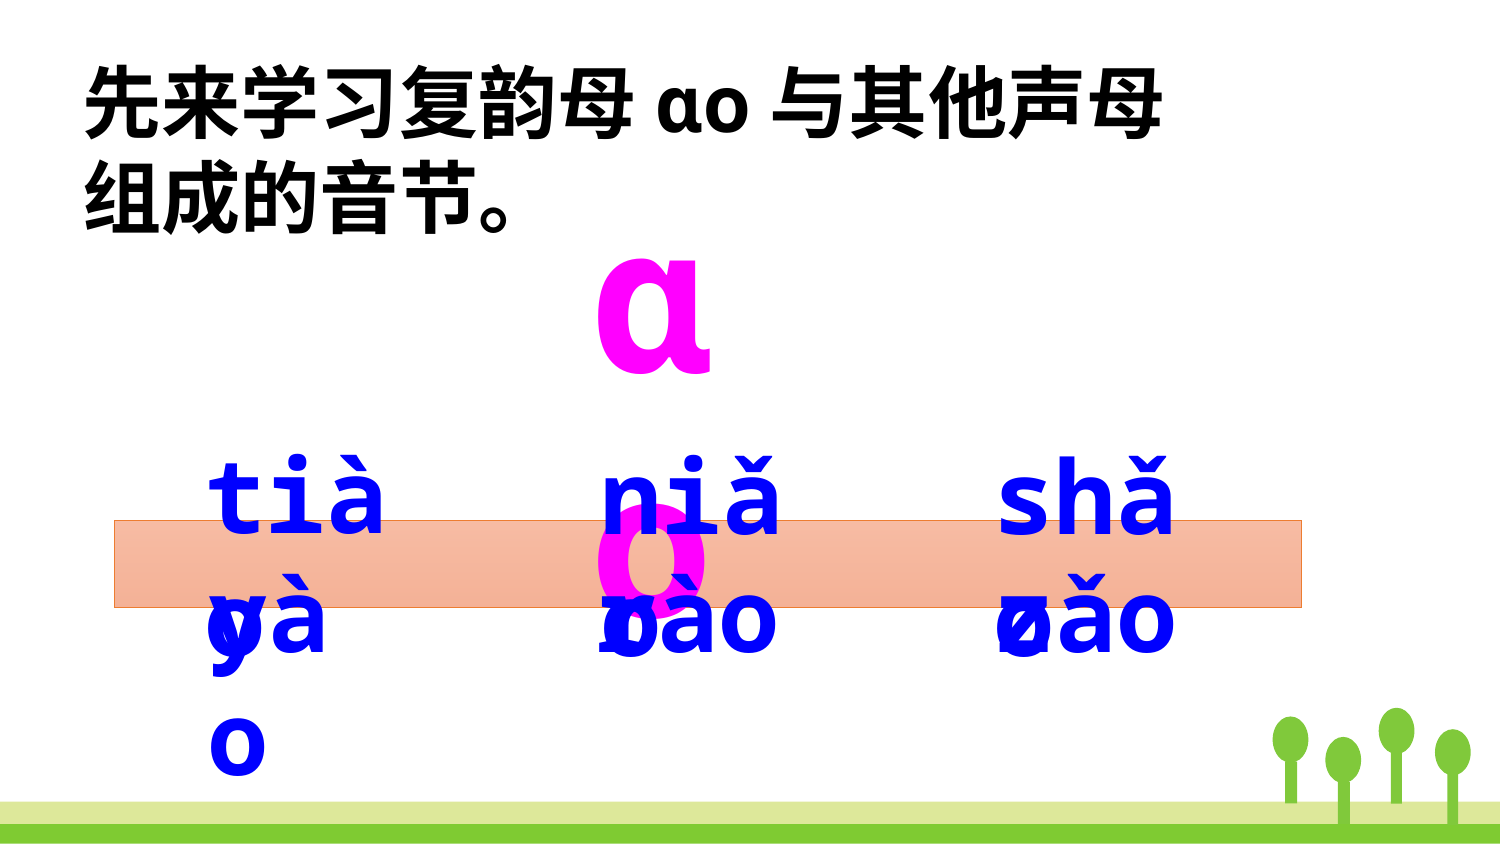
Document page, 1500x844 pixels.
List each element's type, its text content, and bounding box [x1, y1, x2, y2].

text_box [1227, 520, 1302, 608]
text_box ɑo [579, 162, 818, 664]
text_box niǎo [588, 426, 831, 683]
text_box shǎo [982, 426, 1227, 683]
text_box yào [196, 545, 395, 707]
text_box tiào [192, 426, 438, 683]
text_box zǎo [982, 545, 1225, 679]
text_box 先来学习复韵母ɑo与其他声母组成的音节。 [70, 46, 1243, 249]
text_box [831, 520, 982, 608]
text_box [438, 520, 579, 608]
text_box rào [584, 545, 827, 679]
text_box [0, 707, 1500, 844]
text_box [114, 520, 192, 608]
